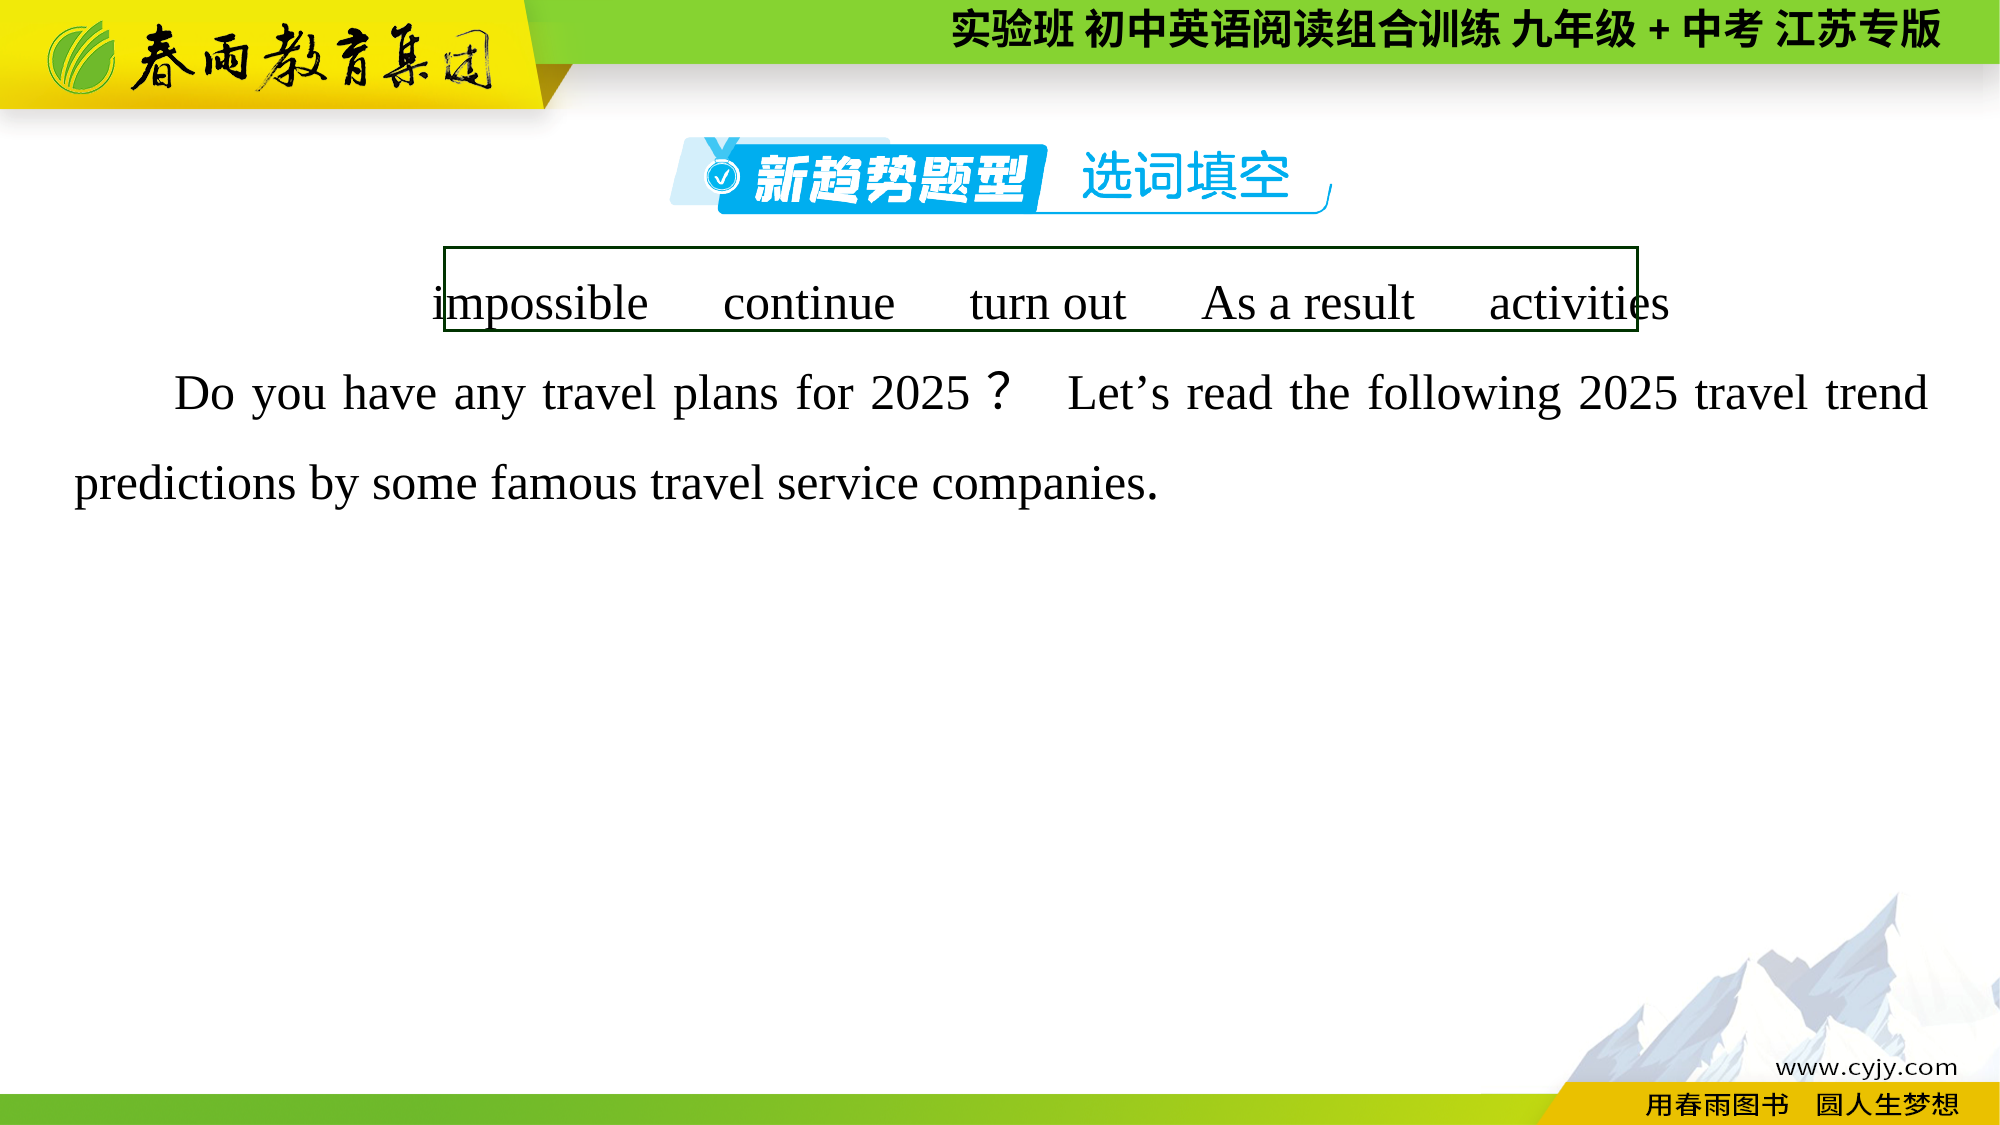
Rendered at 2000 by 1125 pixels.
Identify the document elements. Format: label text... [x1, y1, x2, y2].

text_box [444, 247, 1638, 331]
list impossible continue turn out As a result activities Do you have any travel plans for 2025？ Let’s read the following 2025 travel trend predictions by some famous travel service companies. [59, 232, 1944, 509]
picture [0, 0, 2000, 1125]
